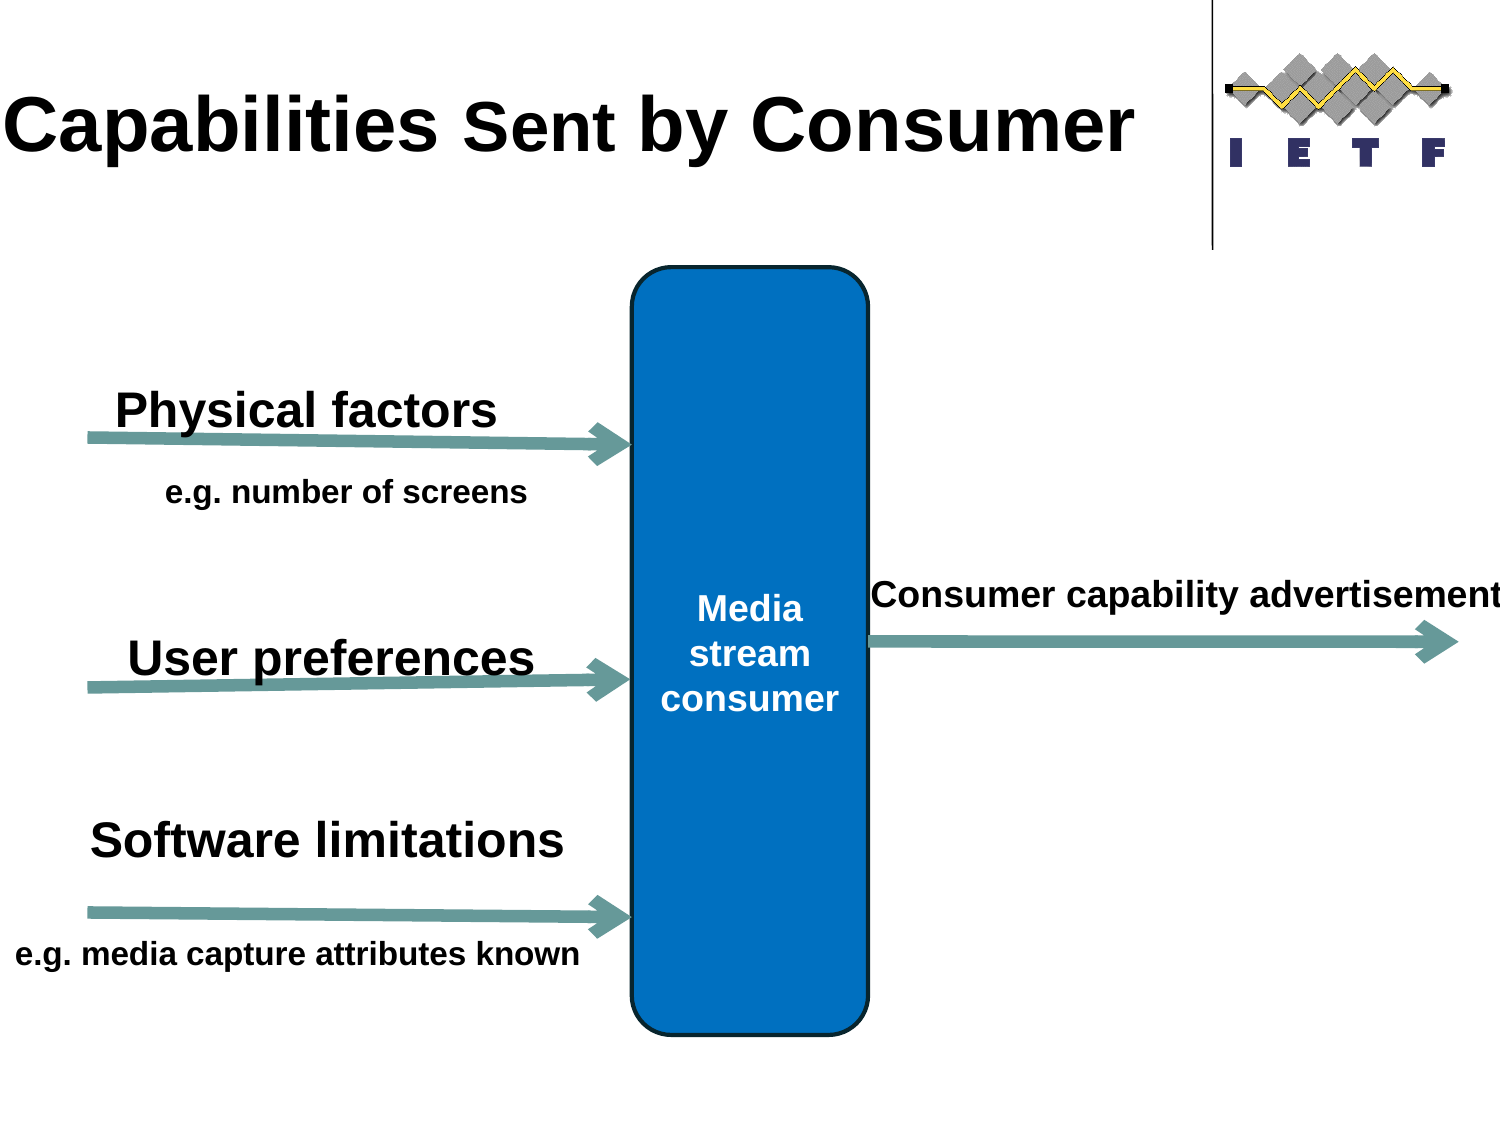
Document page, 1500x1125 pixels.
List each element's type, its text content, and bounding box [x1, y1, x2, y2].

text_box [87, 678, 631, 688]
text_box e.g. number of screens [149, 462, 600, 518]
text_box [87, 912, 633, 918]
title Capabilities Sent by Consumer [0, 0, 1263, 176]
text_box Physical factors [99, 370, 600, 435]
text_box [87, 437, 633, 445]
picture [1212, 37, 1463, 181]
text_box Media stream consumer [629, 265, 871, 1038]
text_box Software limitations [75, 799, 645, 875]
text_box e.g. media capture attributes known [0, 924, 620, 980]
text_box Consumer capability advertisement [855, 562, 1500, 623]
text_box User preferences [112, 617, 621, 677]
